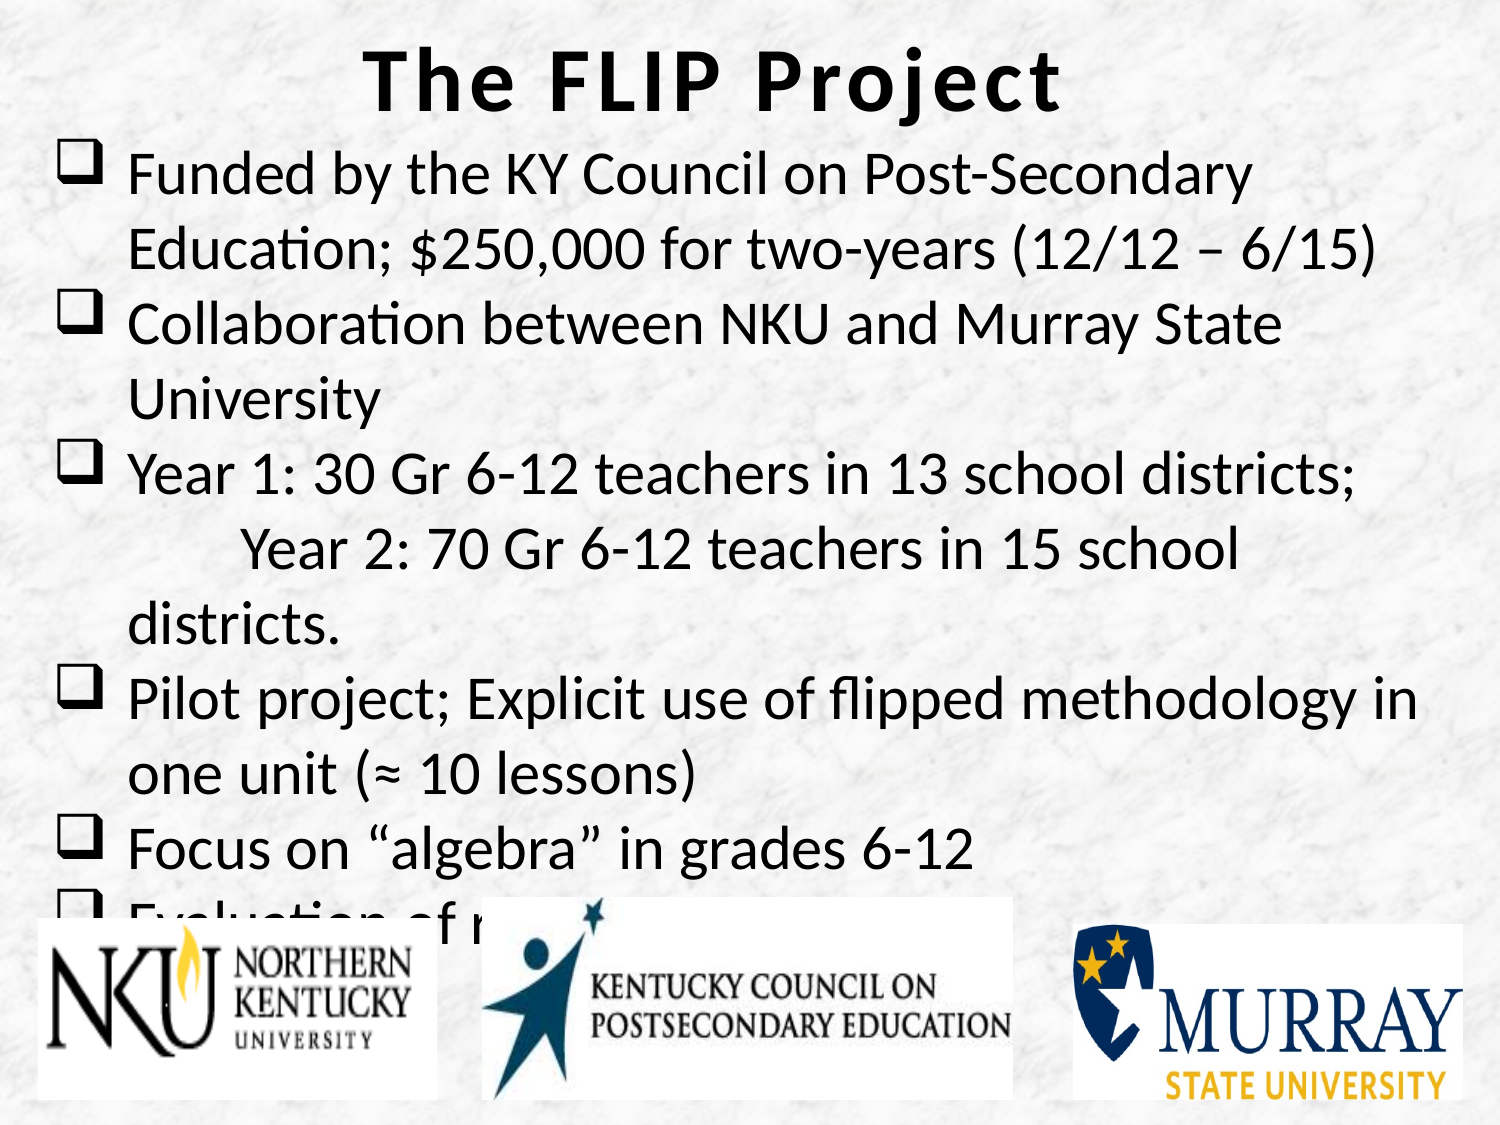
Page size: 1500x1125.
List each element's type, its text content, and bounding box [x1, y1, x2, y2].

text_box Funded by the KY Council on Post-Secondary Education; $250,000 for two-years (12/12 – 6/15) Collaboration between NKU and Murray State University Year 1: 30 Gr 6-12 teachers in 13 school districts; Year 2: 70 Gr 6-12 teachers in 15 school districts. Pilot project; Explicit use of flipped methodology in one unit (≈ 10 lessons) Focus on “algebra” in grades 6-12 Evaluation of results [37, 125, 1463, 965]
text_box The FLIP Project [223, 12, 1202, 138]
picture [482, 897, 1013, 1101]
picture [37, 917, 438, 1101]
picture [1073, 924, 1463, 1101]
